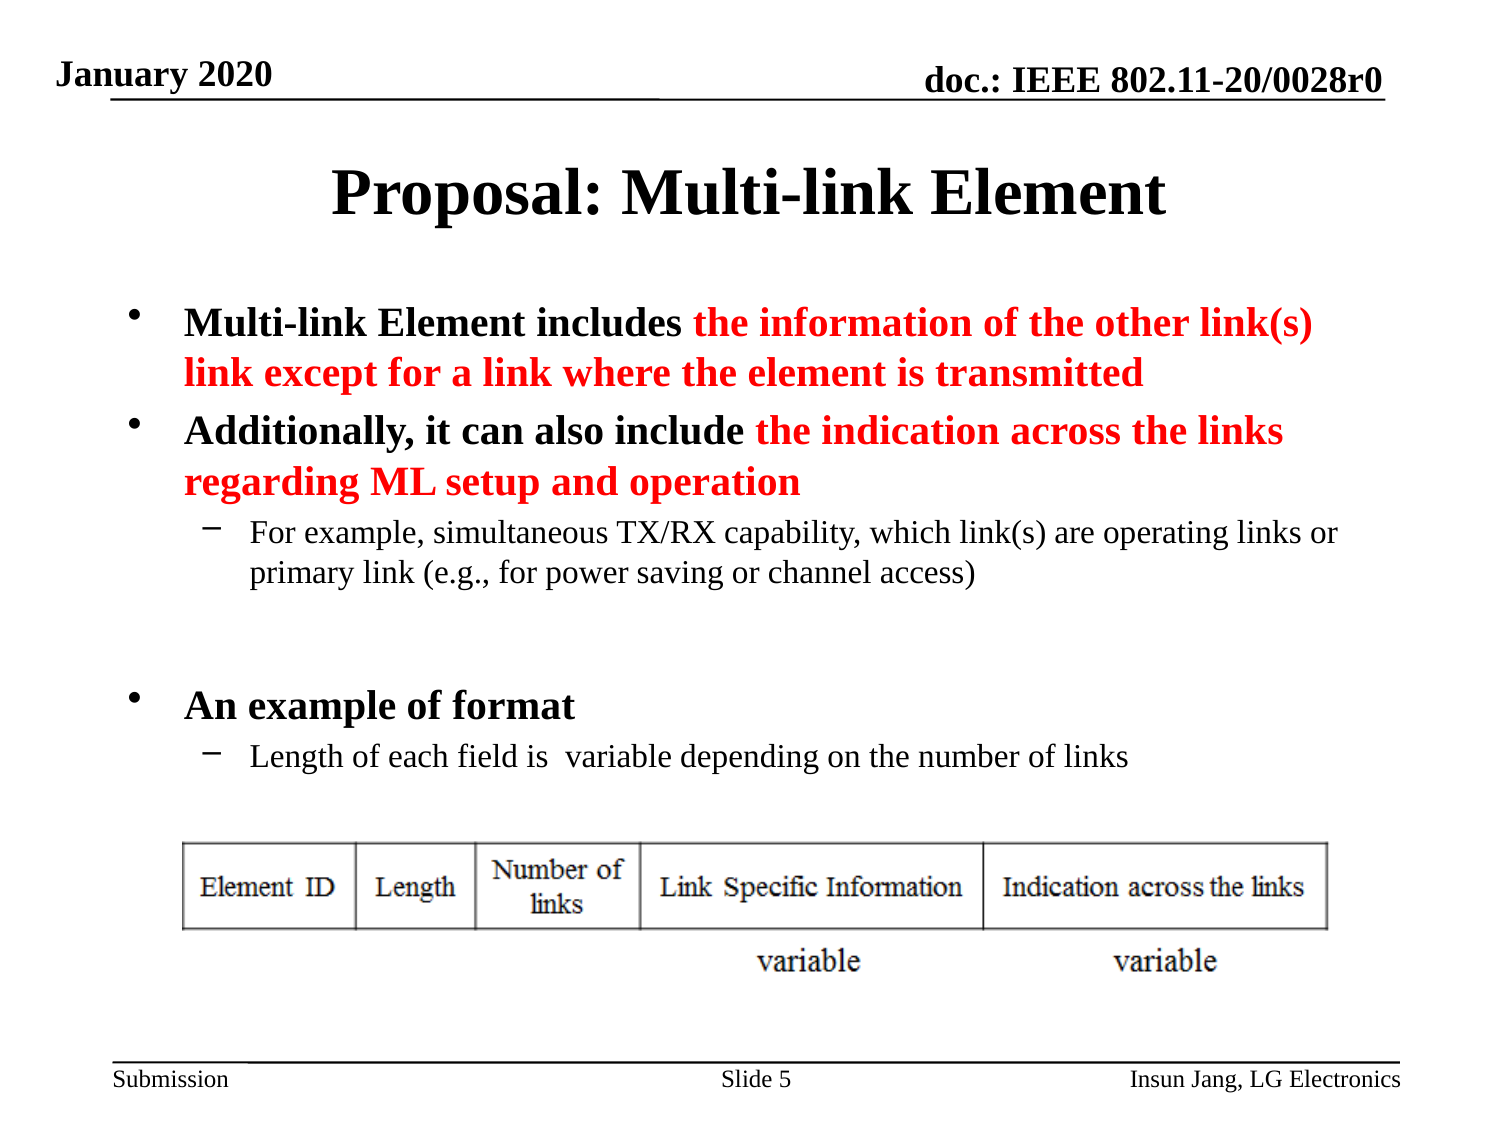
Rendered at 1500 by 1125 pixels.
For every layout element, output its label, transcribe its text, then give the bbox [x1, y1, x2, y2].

picture [182, 840, 1330, 1001]
slide_number Slide 5 [712, 1061, 800, 1093]
title Proposal: Multi-link Element [112, 112, 1388, 263]
list Multi-link Element includes the information of the other link(s) link except for a link where the element is transmitted Additionally, it can also include the indication across the links regarding ML setup and operation For example, simultaneous TX/RX capability, which link(s) are operating links or primary link (e.g., for power saving or channel access) An example of format Length of each field is variable depending on the number of links [112, 287, 1388, 1000]
footer Insun Jang, LG Electronics [1125, 1061, 1402, 1093]
